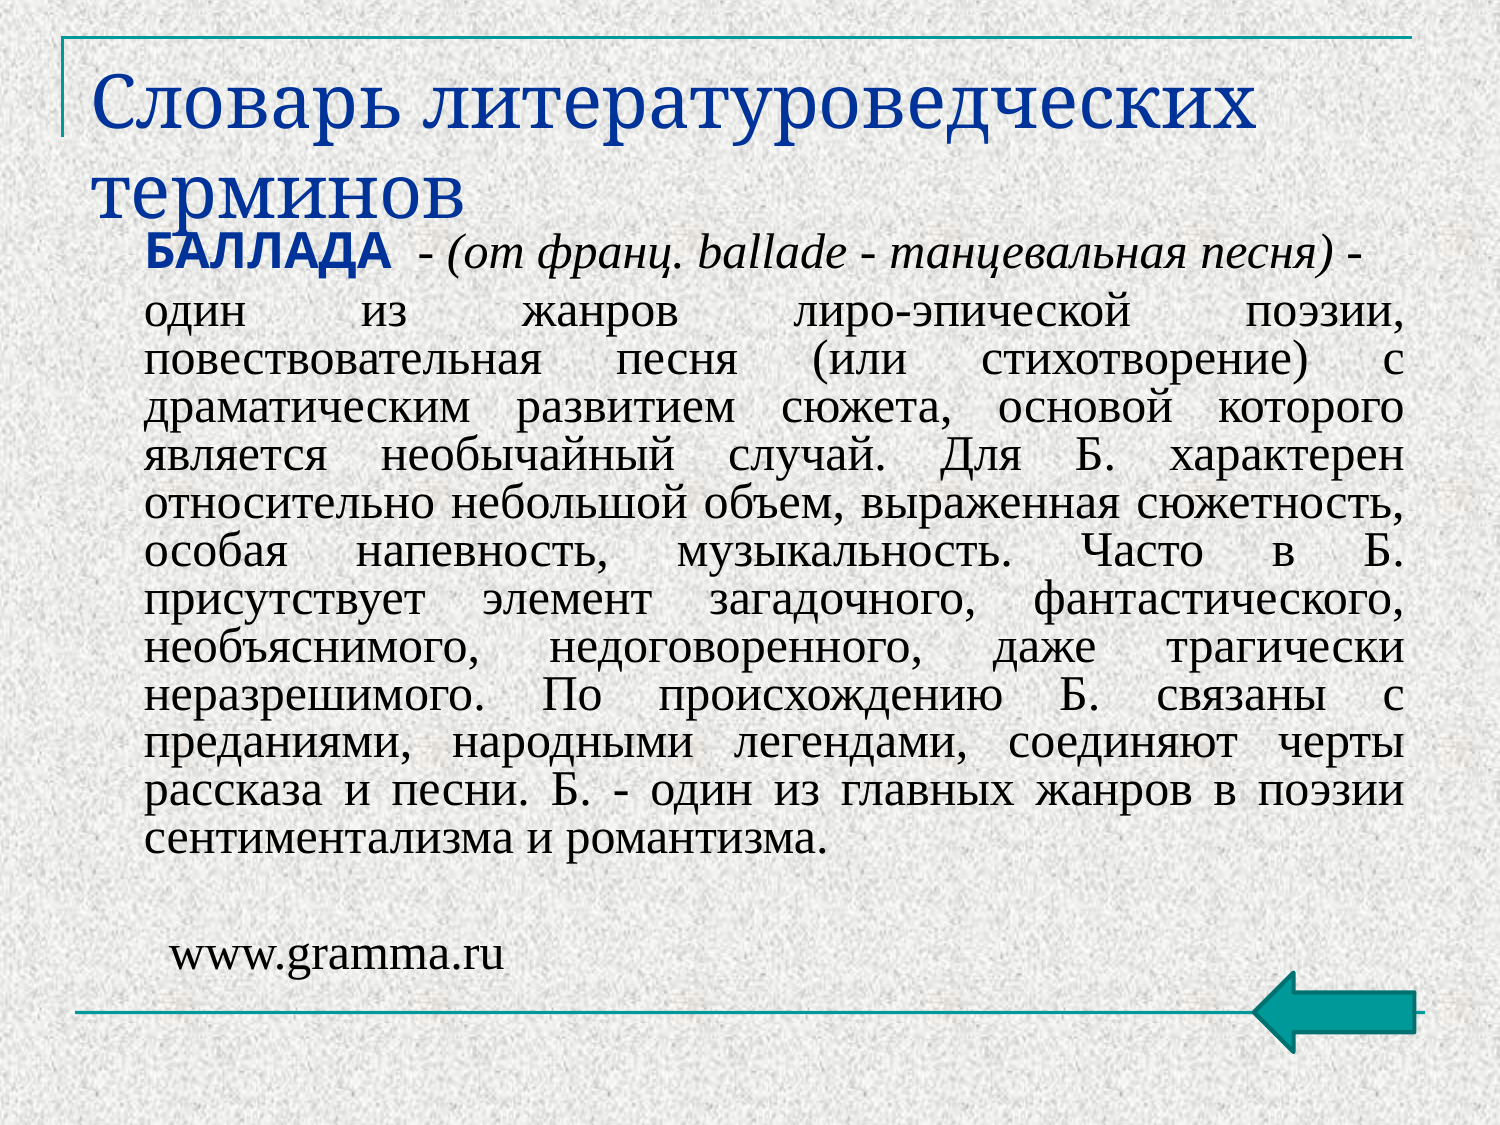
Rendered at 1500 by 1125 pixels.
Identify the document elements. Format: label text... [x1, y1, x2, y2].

text_box [1251, 970, 1417, 1055]
picture [0, 0, 1500, 1125]
title Словарь литературоведческих терминов [74, 45, 1426, 233]
list БАЛЛАДА - (от франц. ballade - танцевальная песня) - один из жанров лиро-эпической поэзии, повествовательная песня (или стихотворение) с драматическим развитием сюжета, основой которого является необычайный случай. Для Б. характерен относительно небольшой объем, выраженная сюжетность, особая напевность, музыкальность. Часто в Б. присутствует элемент загадочного, фантастического, необъяснимого, недоговоренного, даже трагически неразрешимого. По происхождению Б. связаны с преданиями, народными легендами, соединяют черты рассказа и песни. Б. - один из главных жанров в поэзии сентиментализма и романтизма. www.gramma.ru [70, 222, 1421, 967]
